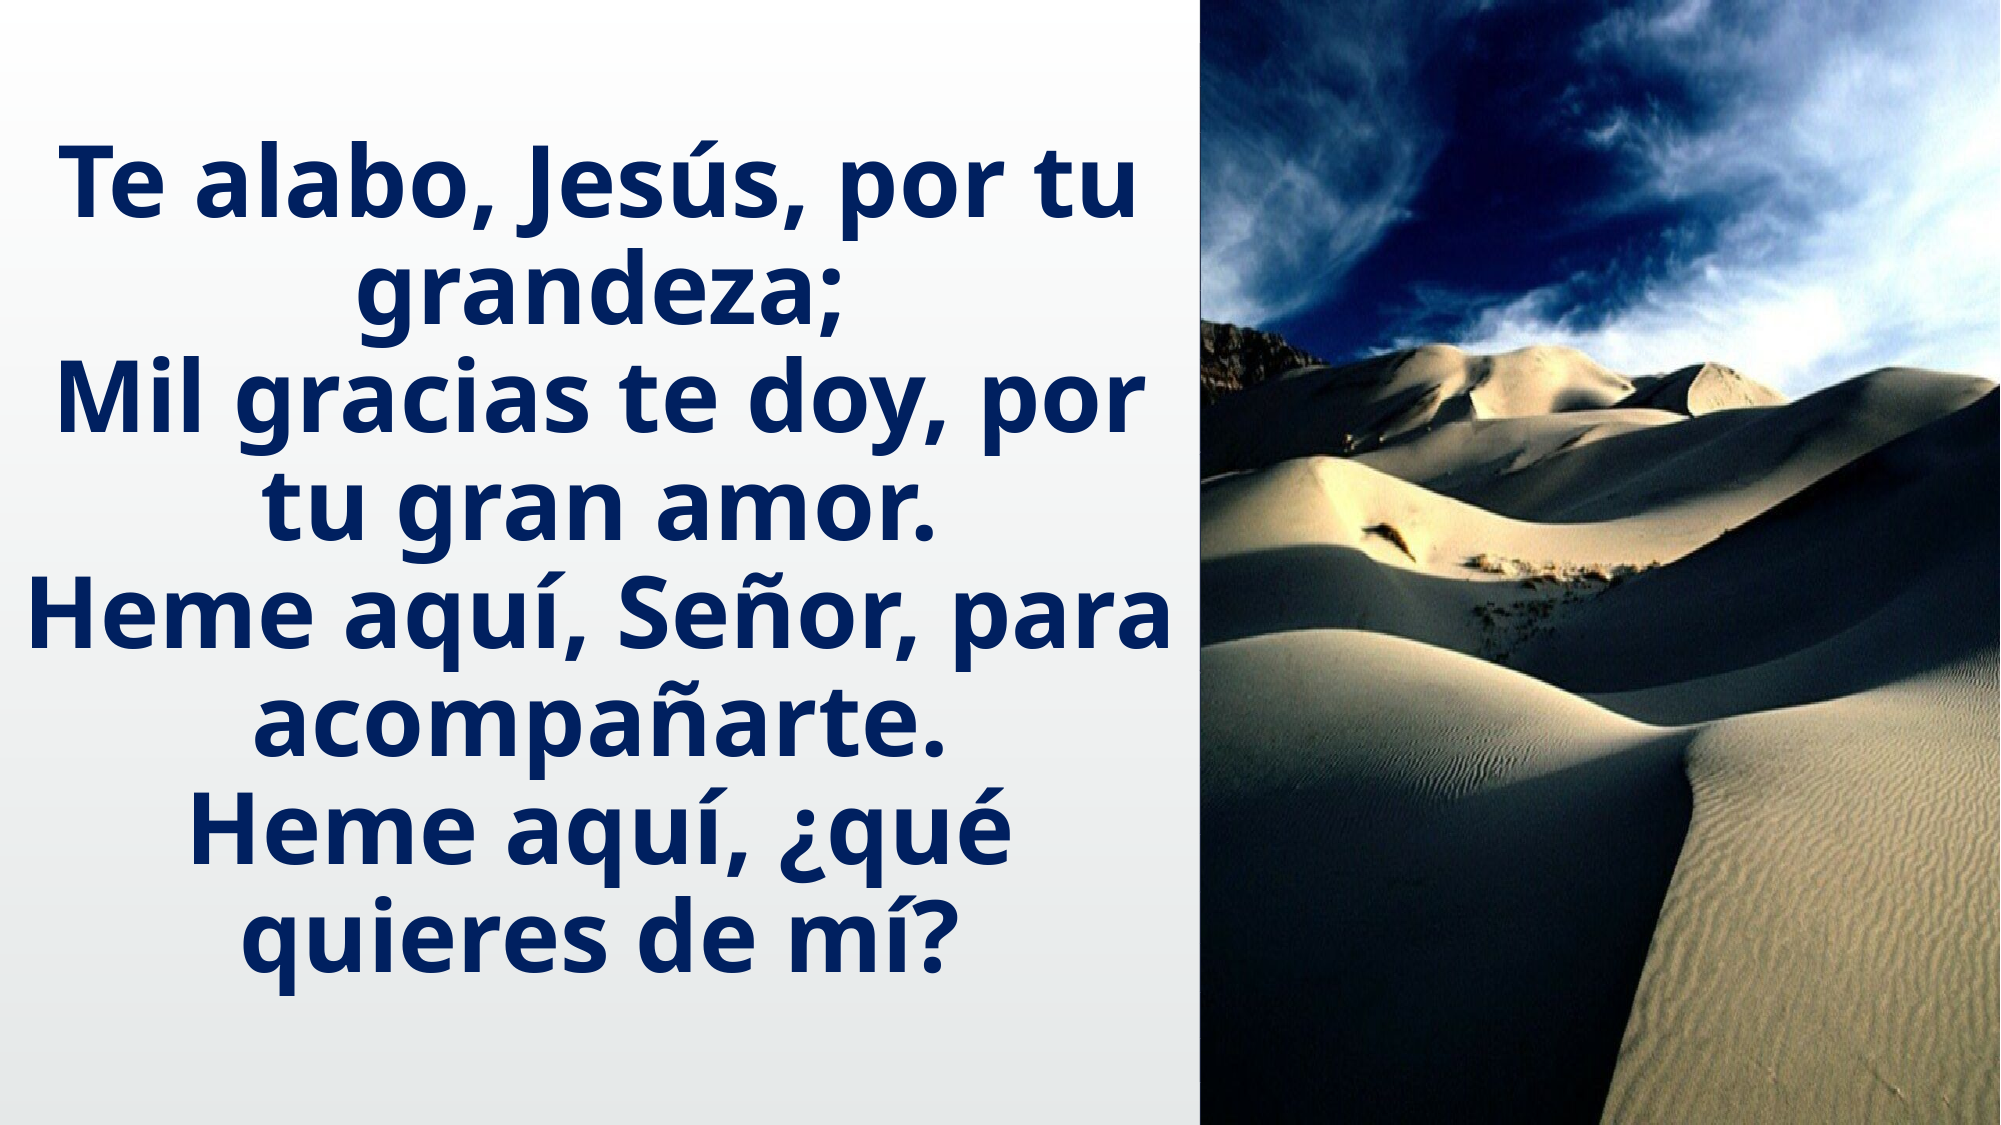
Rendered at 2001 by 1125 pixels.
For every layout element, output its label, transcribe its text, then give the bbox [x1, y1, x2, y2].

picture [1200, 0, 2000, 1125]
title Te alabo, Jesús, por tu grandeza; Mil gracias te doy, por tu gran amor. Heme aquí, Señor, para acompañarte. Heme aquí, ¿qué quieres de mí? [0, 0, 1200, 1125]
